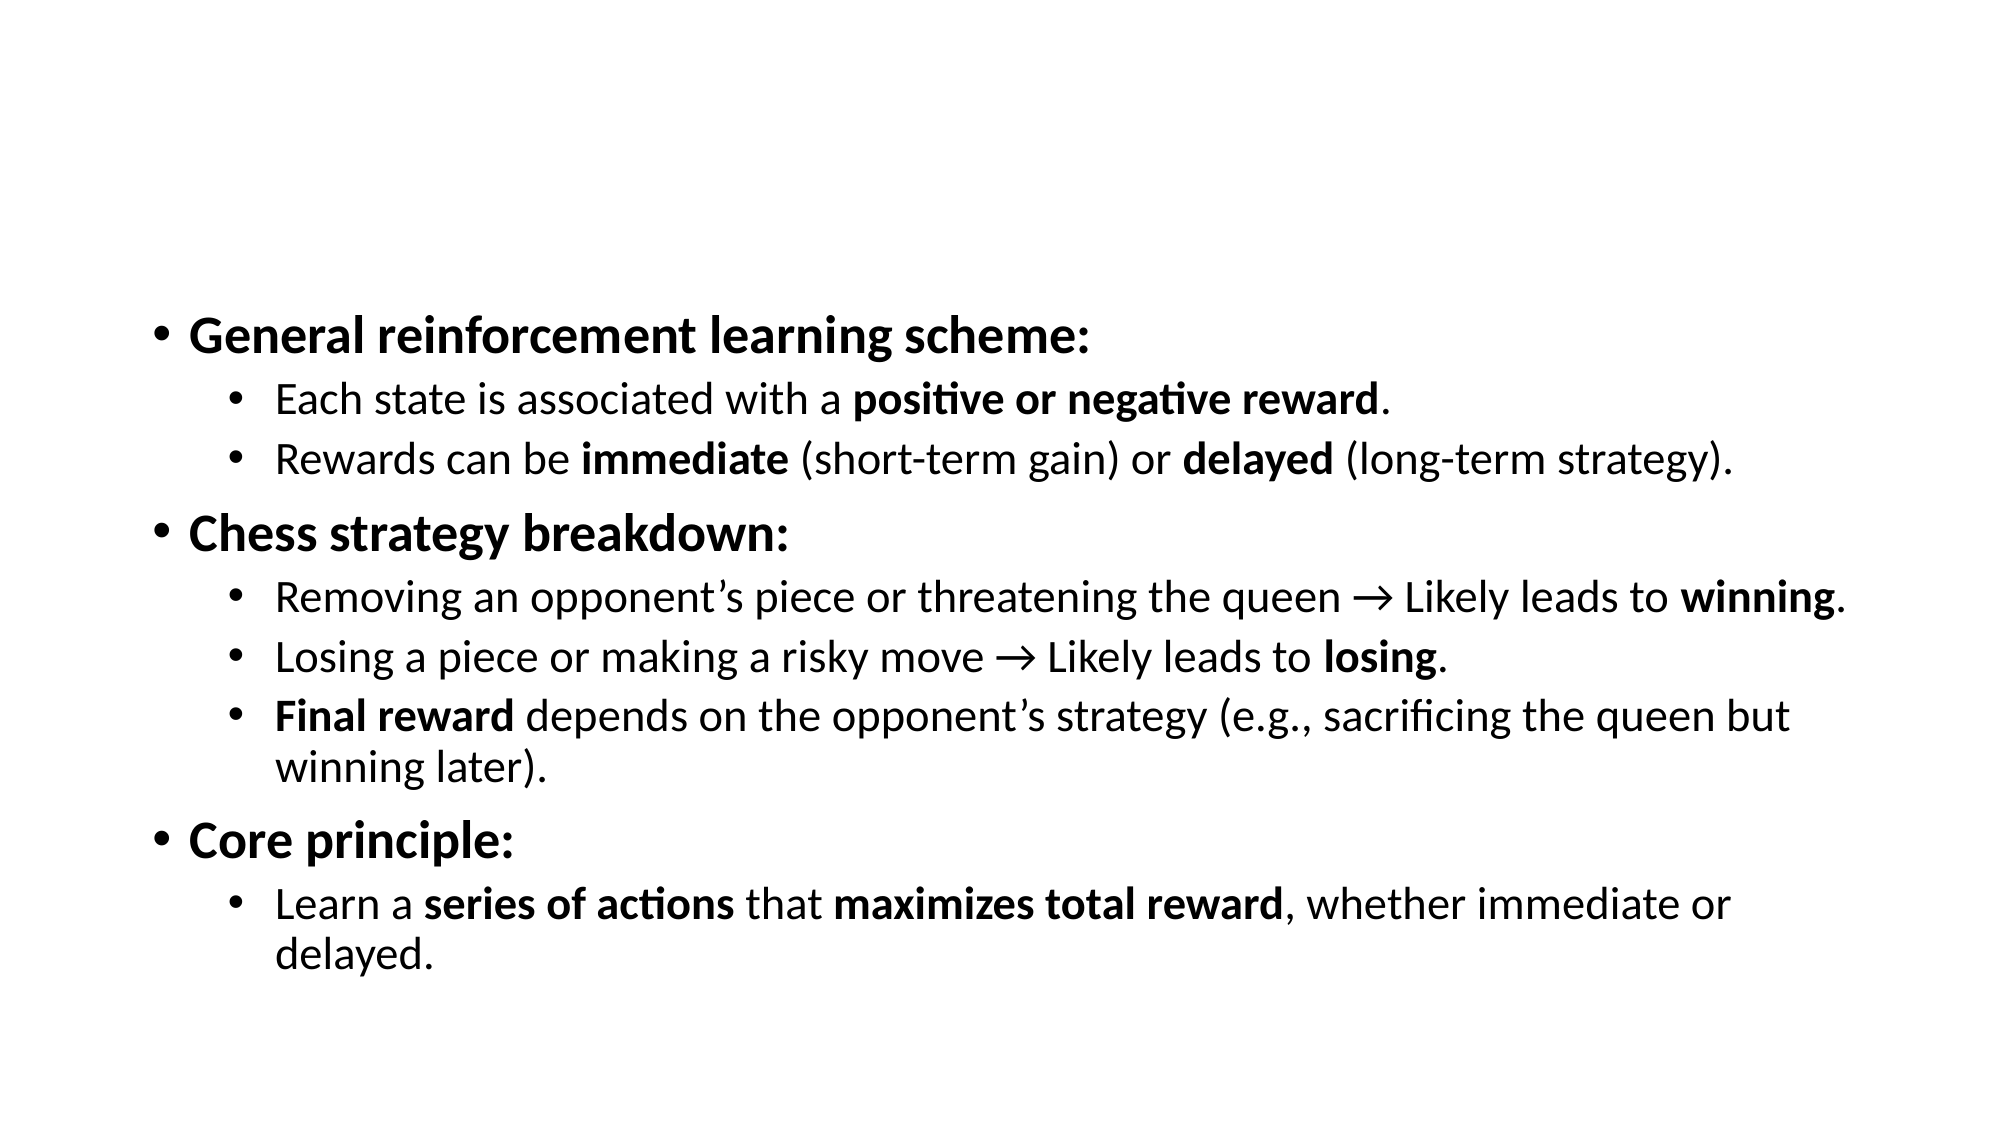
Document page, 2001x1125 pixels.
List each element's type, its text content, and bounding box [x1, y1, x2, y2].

list General reinforcement learning scheme: Each state is associated with a positive or negative reward. Rewards can be immediate (short-term gain) or delayed (long-term strategy). Chess strategy breakdown: Removing an opponent’s piece or threatening the queen → Likely leads to winning. Losing a piece or making a risky move → Likely leads to losing. Final reward depends on the opponent’s strategy (e.g., sacrificing the queen but winning later). Core principle: Learn a series of actions that maximizes total reward, whether immediate or delayed. [137, 299, 1863, 1014]
